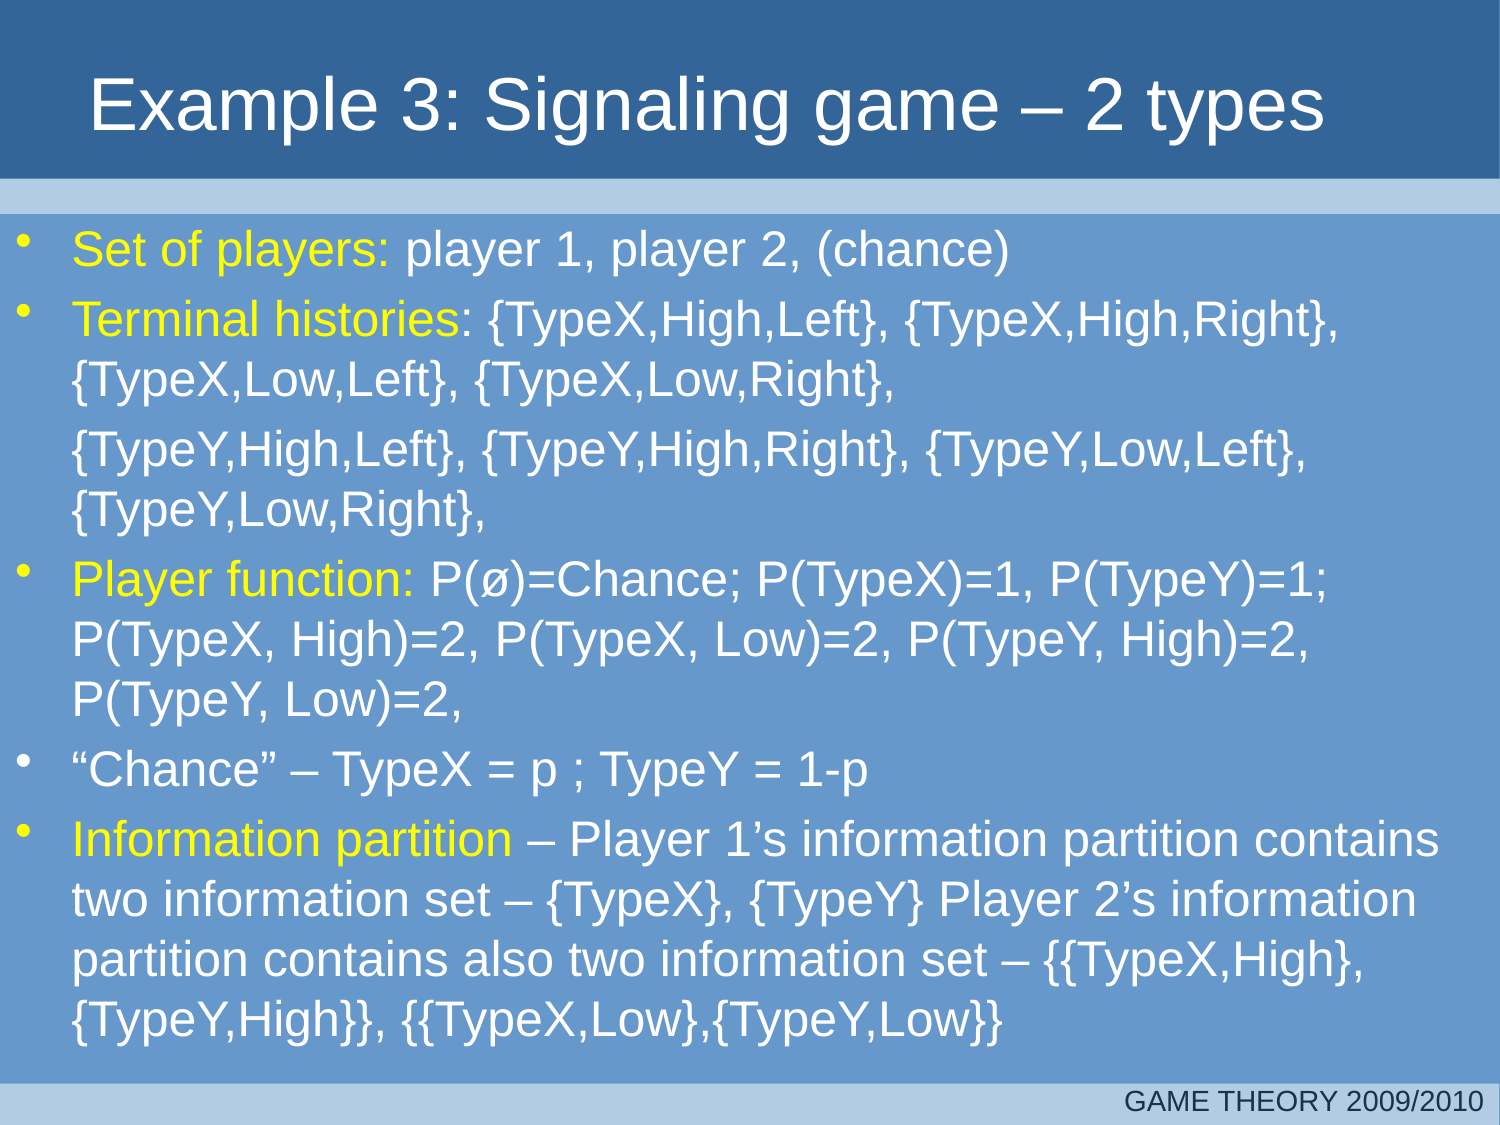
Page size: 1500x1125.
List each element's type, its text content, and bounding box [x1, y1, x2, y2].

text_box GAME THEORY 2009/2010 [1109, 1075, 1500, 1125]
text_box Example 3: Signaling game – 2 types [73, 41, 1434, 160]
list Set of players: player 1, player 2, (chance) Terminal histories: {TypeX,High,Left}, {TypeX,High,Right}, {TypeX,Low,Left}, {TypeX,Low,Right}, {TypeY,High,Left}, {TypeY,High,Right}, {TypeY,Low,Left}, {TypeY,Low,Right}, Player function: P(ø)=Chance; P(TypeX)=1, P(TypeY)=1; P(TypeX, High)=2, P(TypeX, Low)=2, P(TypeY, High)=2, P(TypeY, Low)=2, “Chance” – TypeX = p ; TypeY = 1-p Information partition – Player 1’s information partition contains two information set – {TypeX}, {TypeY} Player 2’s information partition contains also two information set – {{TypeX,High},{TypeY,High}}, {{TypeX,Low},{TypeY,Low}} [0, 208, 1500, 966]
